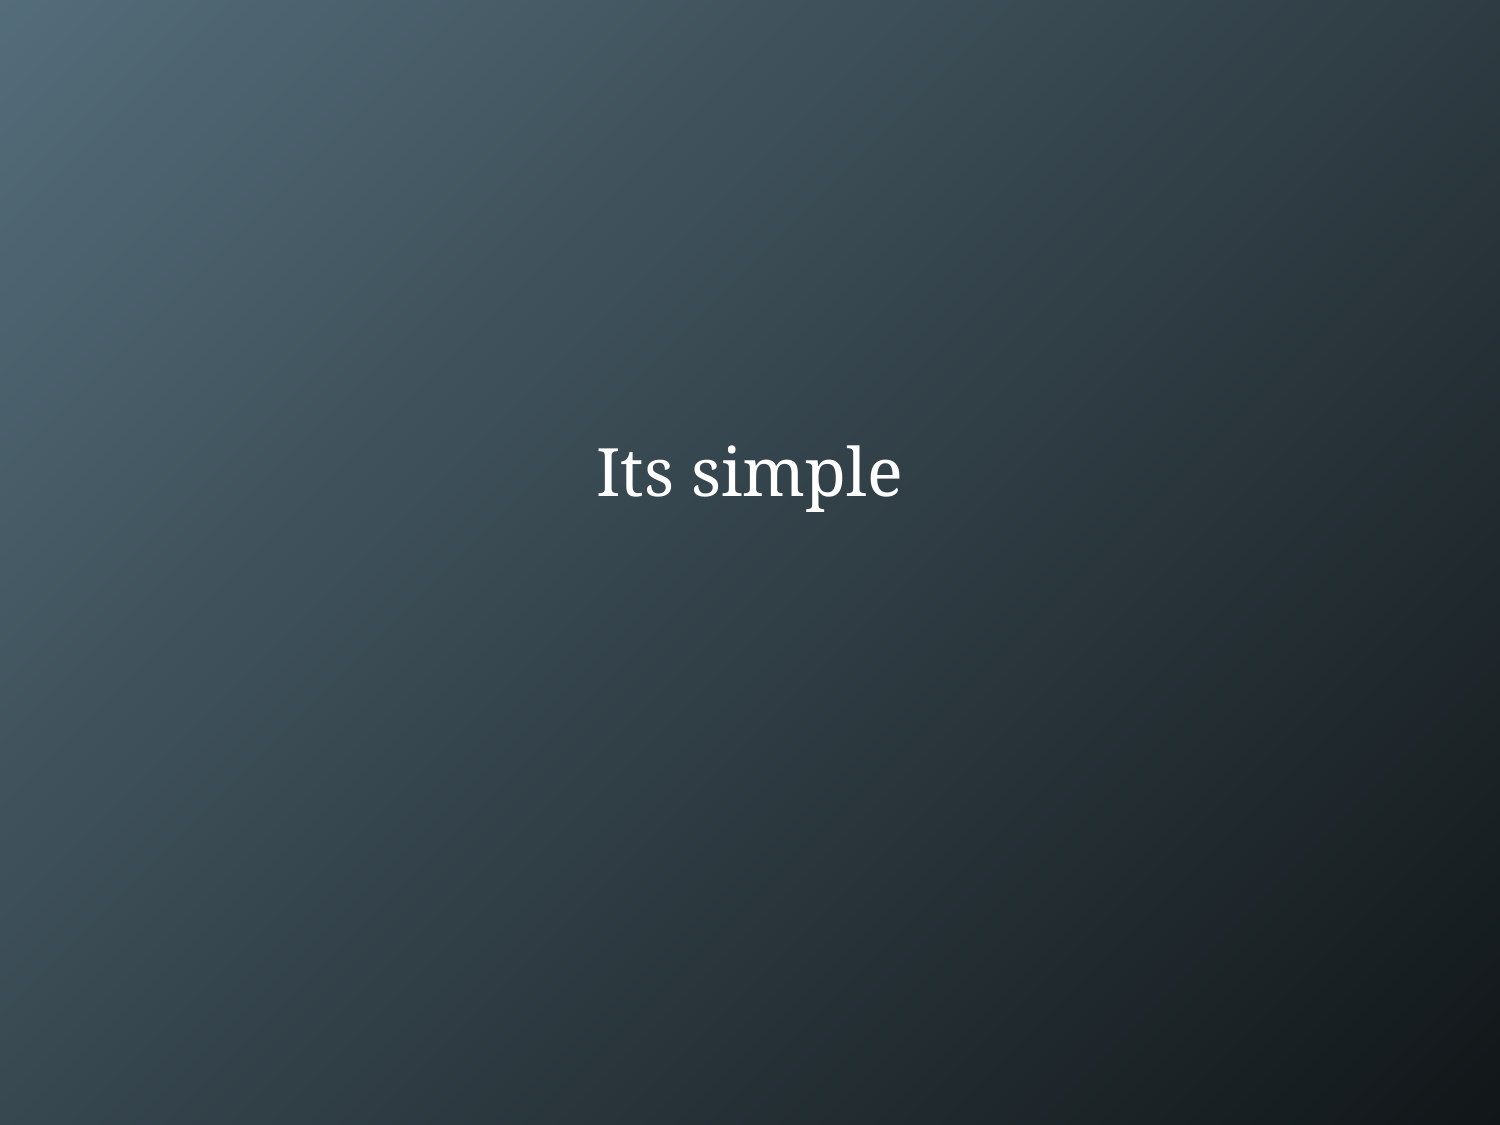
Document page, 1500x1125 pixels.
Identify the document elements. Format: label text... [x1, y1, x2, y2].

title Its simple [112, 349, 1388, 591]
